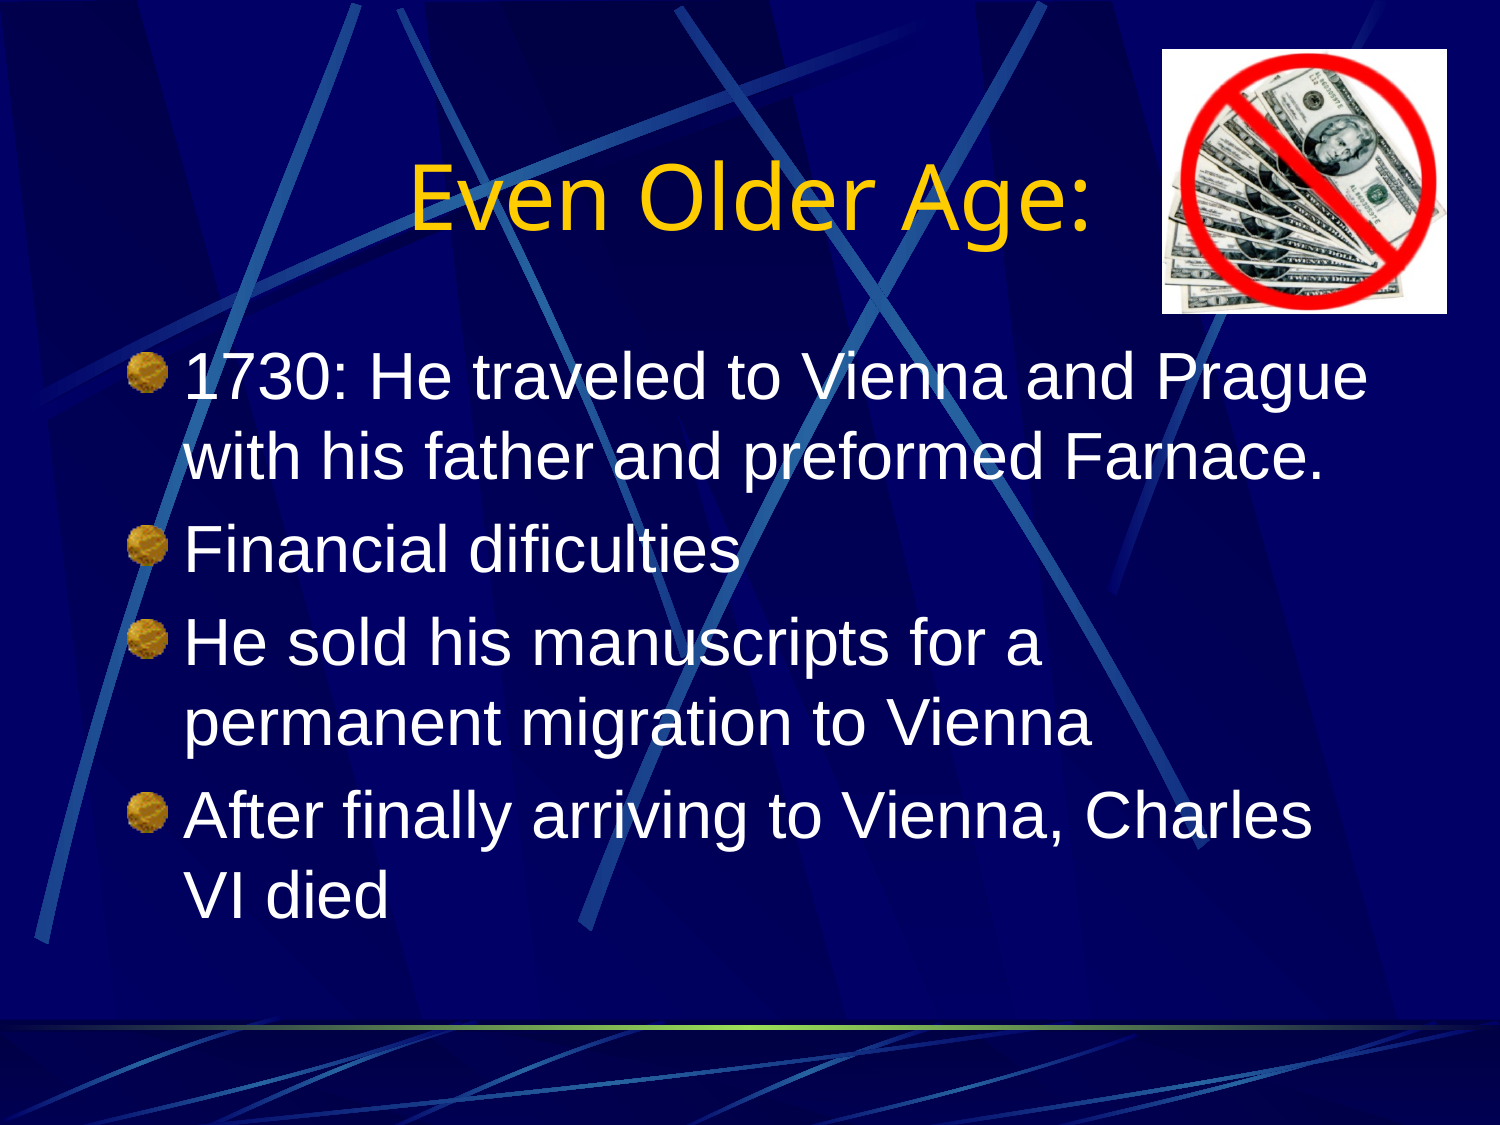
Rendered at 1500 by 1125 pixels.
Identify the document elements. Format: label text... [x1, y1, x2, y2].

picture [127, 352, 168, 393]
title Even Older Age: [112, 130, 1157, 258]
list 1730: He traveled to Vienna and Prague with his father and preformed Farnace. Financial dificulties He sold his manuscripts for a permanent migration to Vienna After finally arriving to Vienna, Charles VI died [112, 324, 1388, 1001]
picture [127, 792, 168, 833]
picture [127, 619, 168, 659]
picture [1162, 49, 1448, 314]
picture [127, 525, 168, 566]
